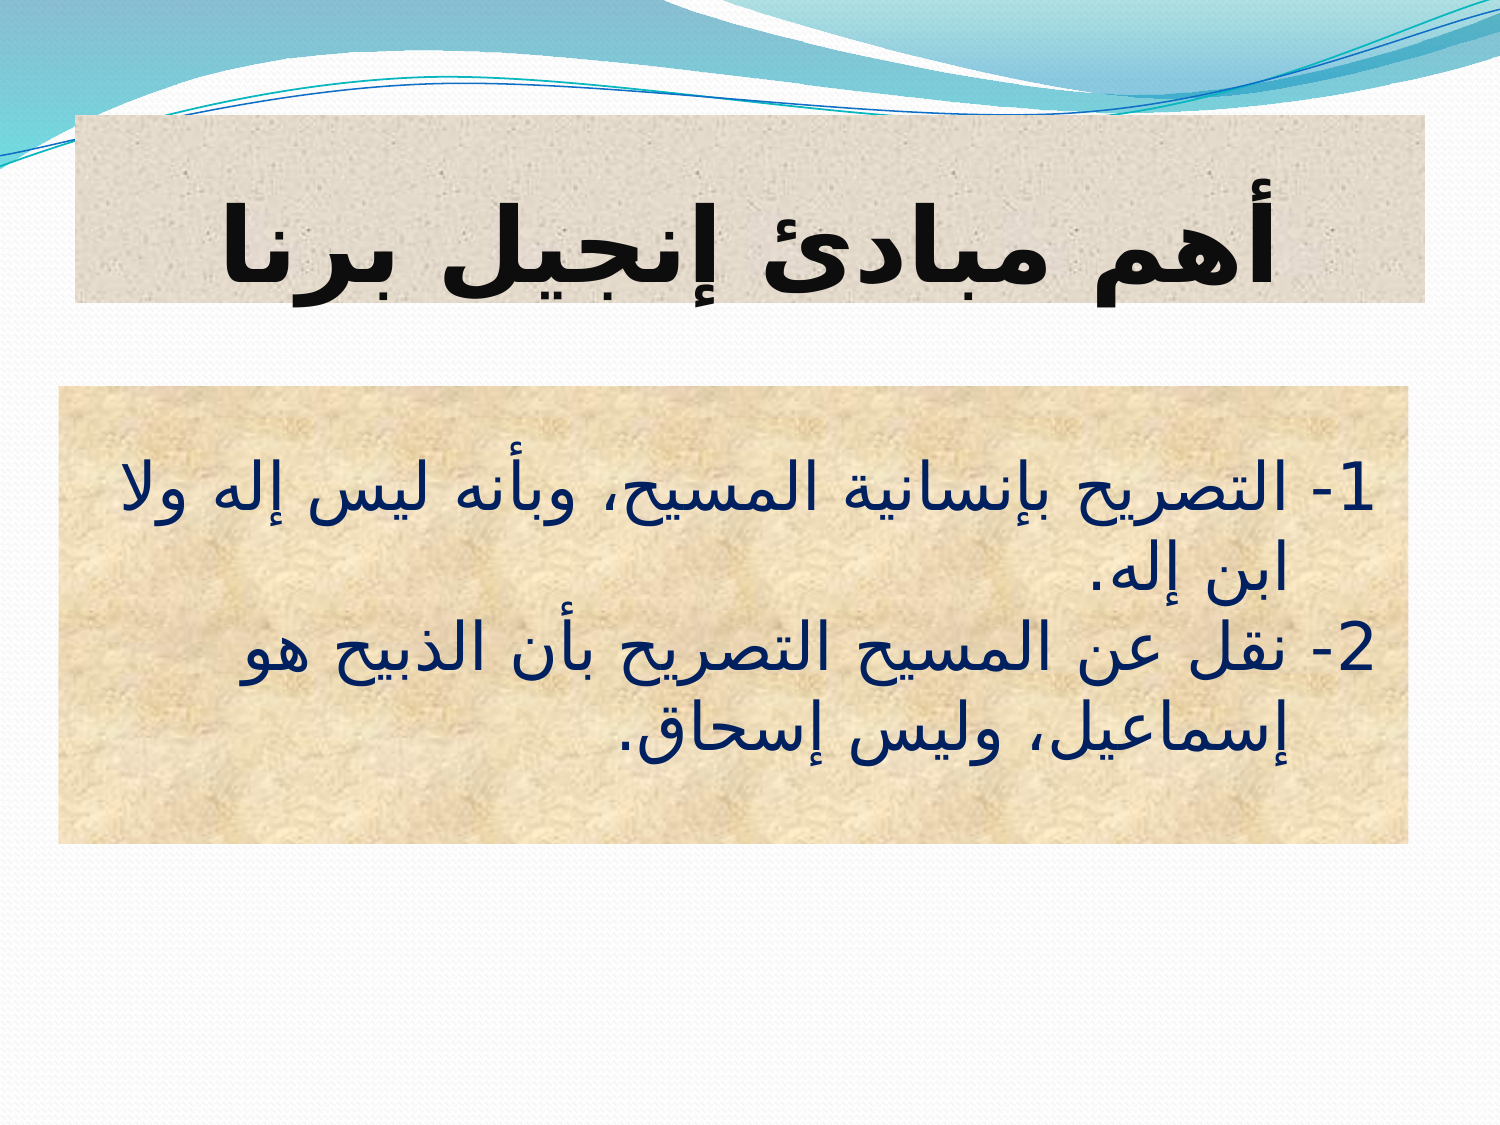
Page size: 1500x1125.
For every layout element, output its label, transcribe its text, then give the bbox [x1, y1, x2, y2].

text_box 1- التصريح بإنسانية المسيح، وبأنه ليس إله ولا ابن إله. 2- نقل عن المسيح التصريح بأن الذبيح هو إسماعيل، وليس إسحاق. [58, 386, 1409, 844]
title أهم مبادئ إنجيل برنا [75, 115, 1425, 303]
